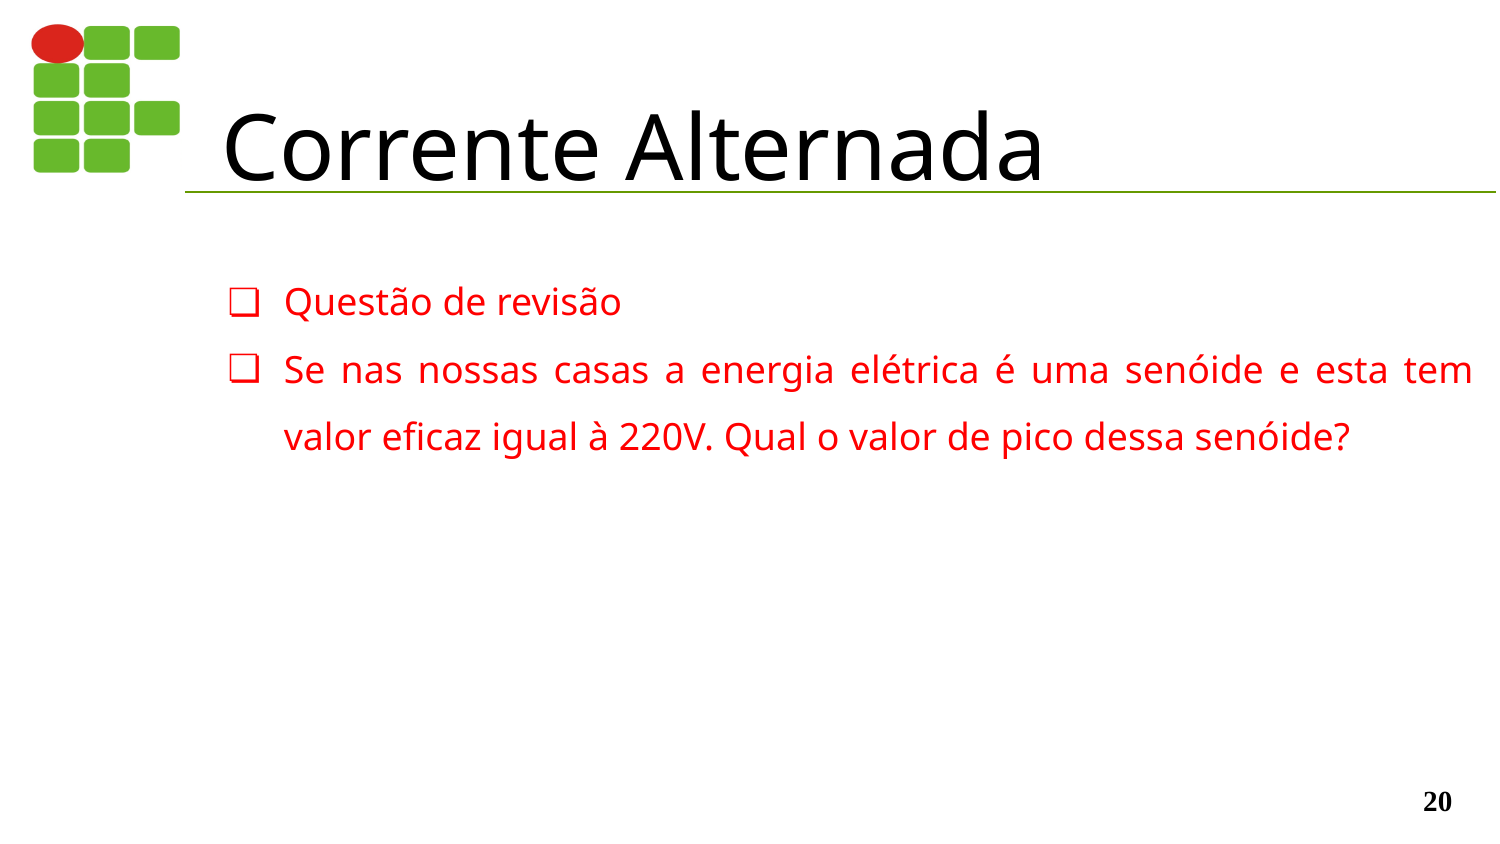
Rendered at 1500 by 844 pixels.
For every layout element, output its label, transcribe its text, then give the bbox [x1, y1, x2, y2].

text_box ‹#› [1390, 768, 1468, 825]
title Corrente Alternada [206, 26, 1468, 207]
picture [29, 23, 182, 174]
list Questão de revisão Se nas nossas casas a energia elétrica é uma senóide e esta tem valor eficaz igual à 220V. Qual o valor de pico dessa senóide? [193, 248, 1490, 458]
